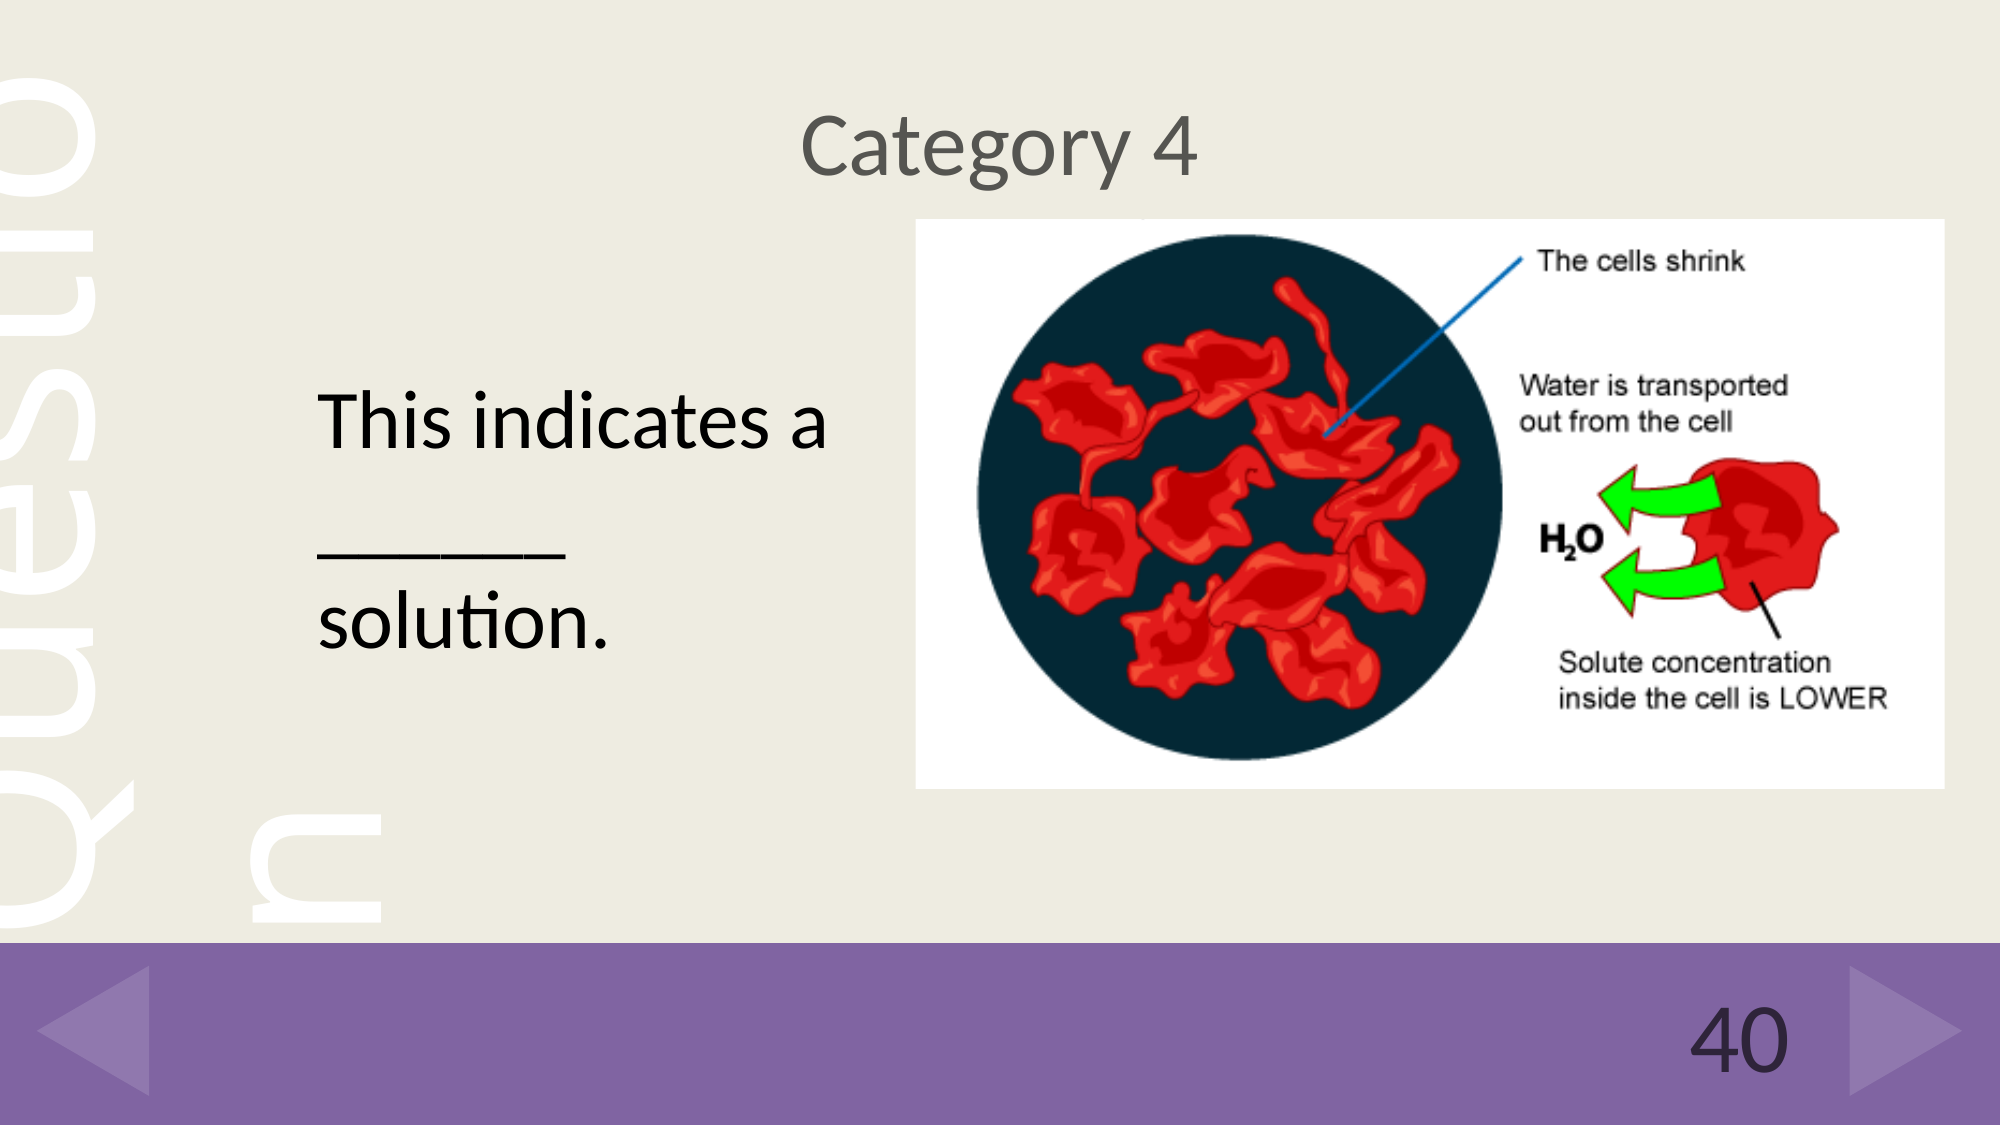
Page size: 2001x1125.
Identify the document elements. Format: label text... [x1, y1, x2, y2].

list This indicates a ______ solution. [302, 233, 885, 927]
title Category 4 [99, 45, 1900, 233]
list 40 [1494, 967, 1806, 1097]
picture [915, 218, 1945, 789]
